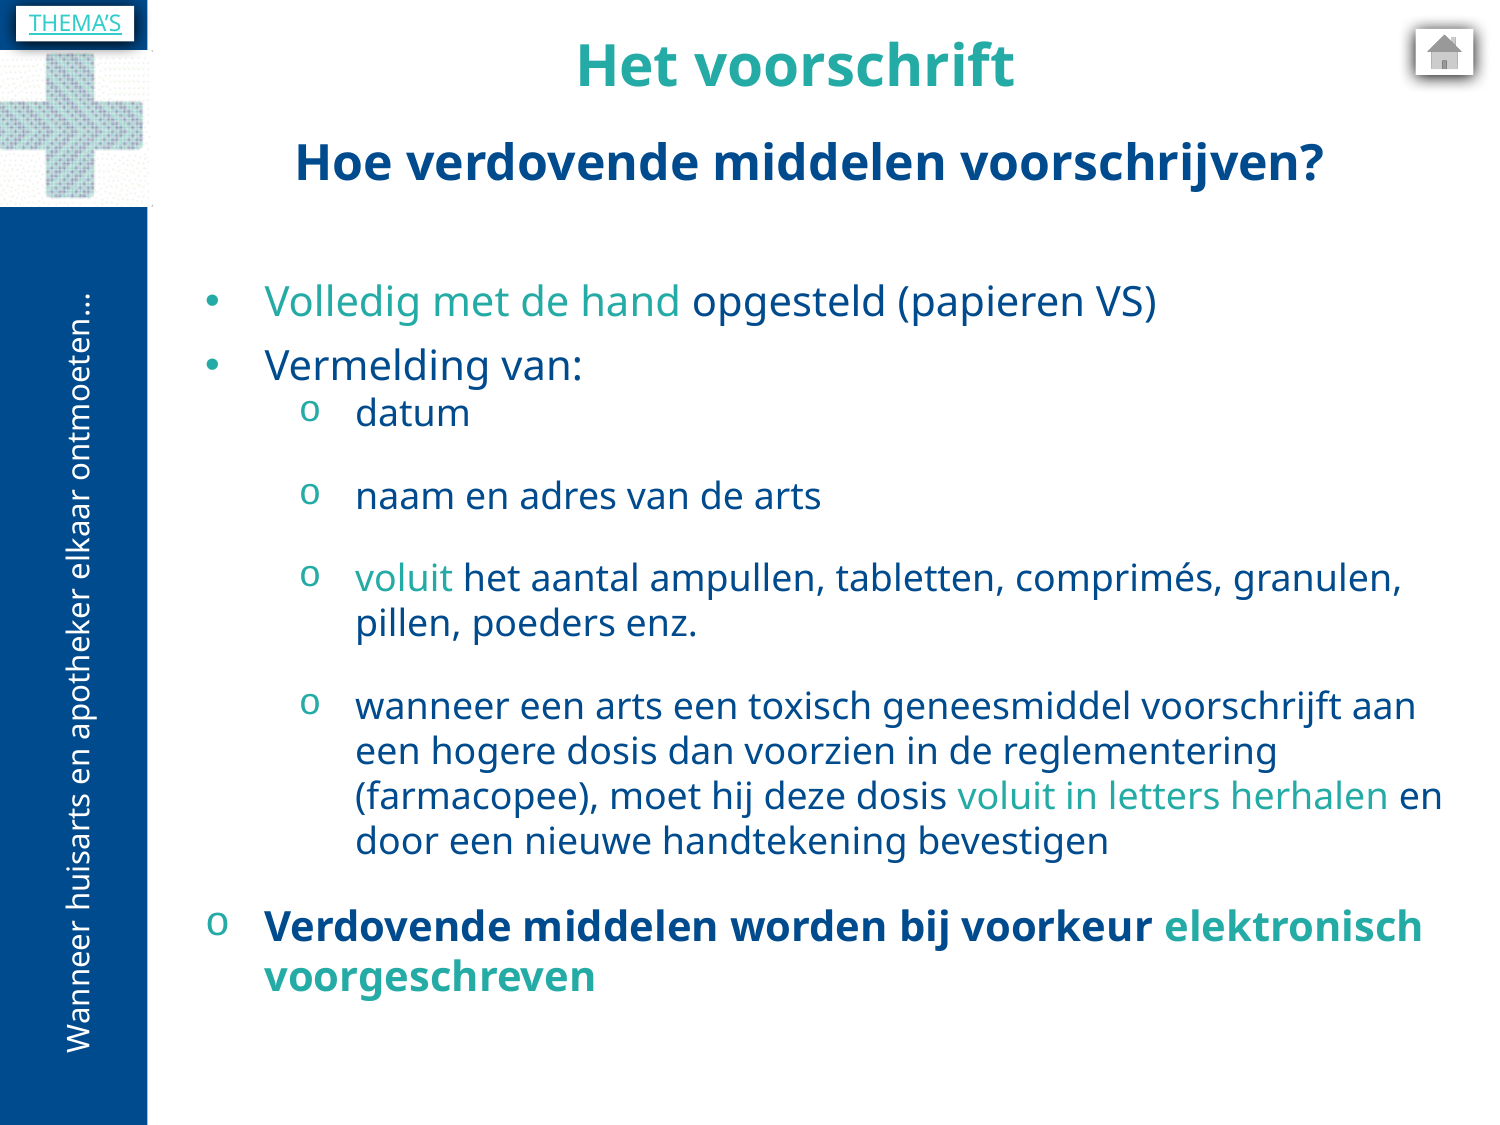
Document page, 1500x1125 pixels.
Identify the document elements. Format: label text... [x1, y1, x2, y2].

text_box THEMA’S [15, 5, 135, 42]
list Hoe verdovende middelen voorschrijven? [174, 129, 1458, 1000]
text_box [1415, 28, 1474, 76]
list Het voorschrift [174, 28, 1416, 130]
picture [0, 50, 154, 207]
text_box Volledig met de hand opgesteld (papieren VS) Vermelding van: datum naam en adres van de arts voluit het aantal ampullen, tabletten, comprimés, granulen, pillen, poeders enz. wanneer een arts een toxisch geneesmiddel voorschrijft aan een hogere dosis dan voorzien in de reglementering (farmacopee), moet hij deze dosis voluit in letters herhalen en door een nieuwe handtekening bevestigen Verdovende middelen worden bij voorkeur elektronisch voorgeschreven [190, 273, 1474, 1077]
